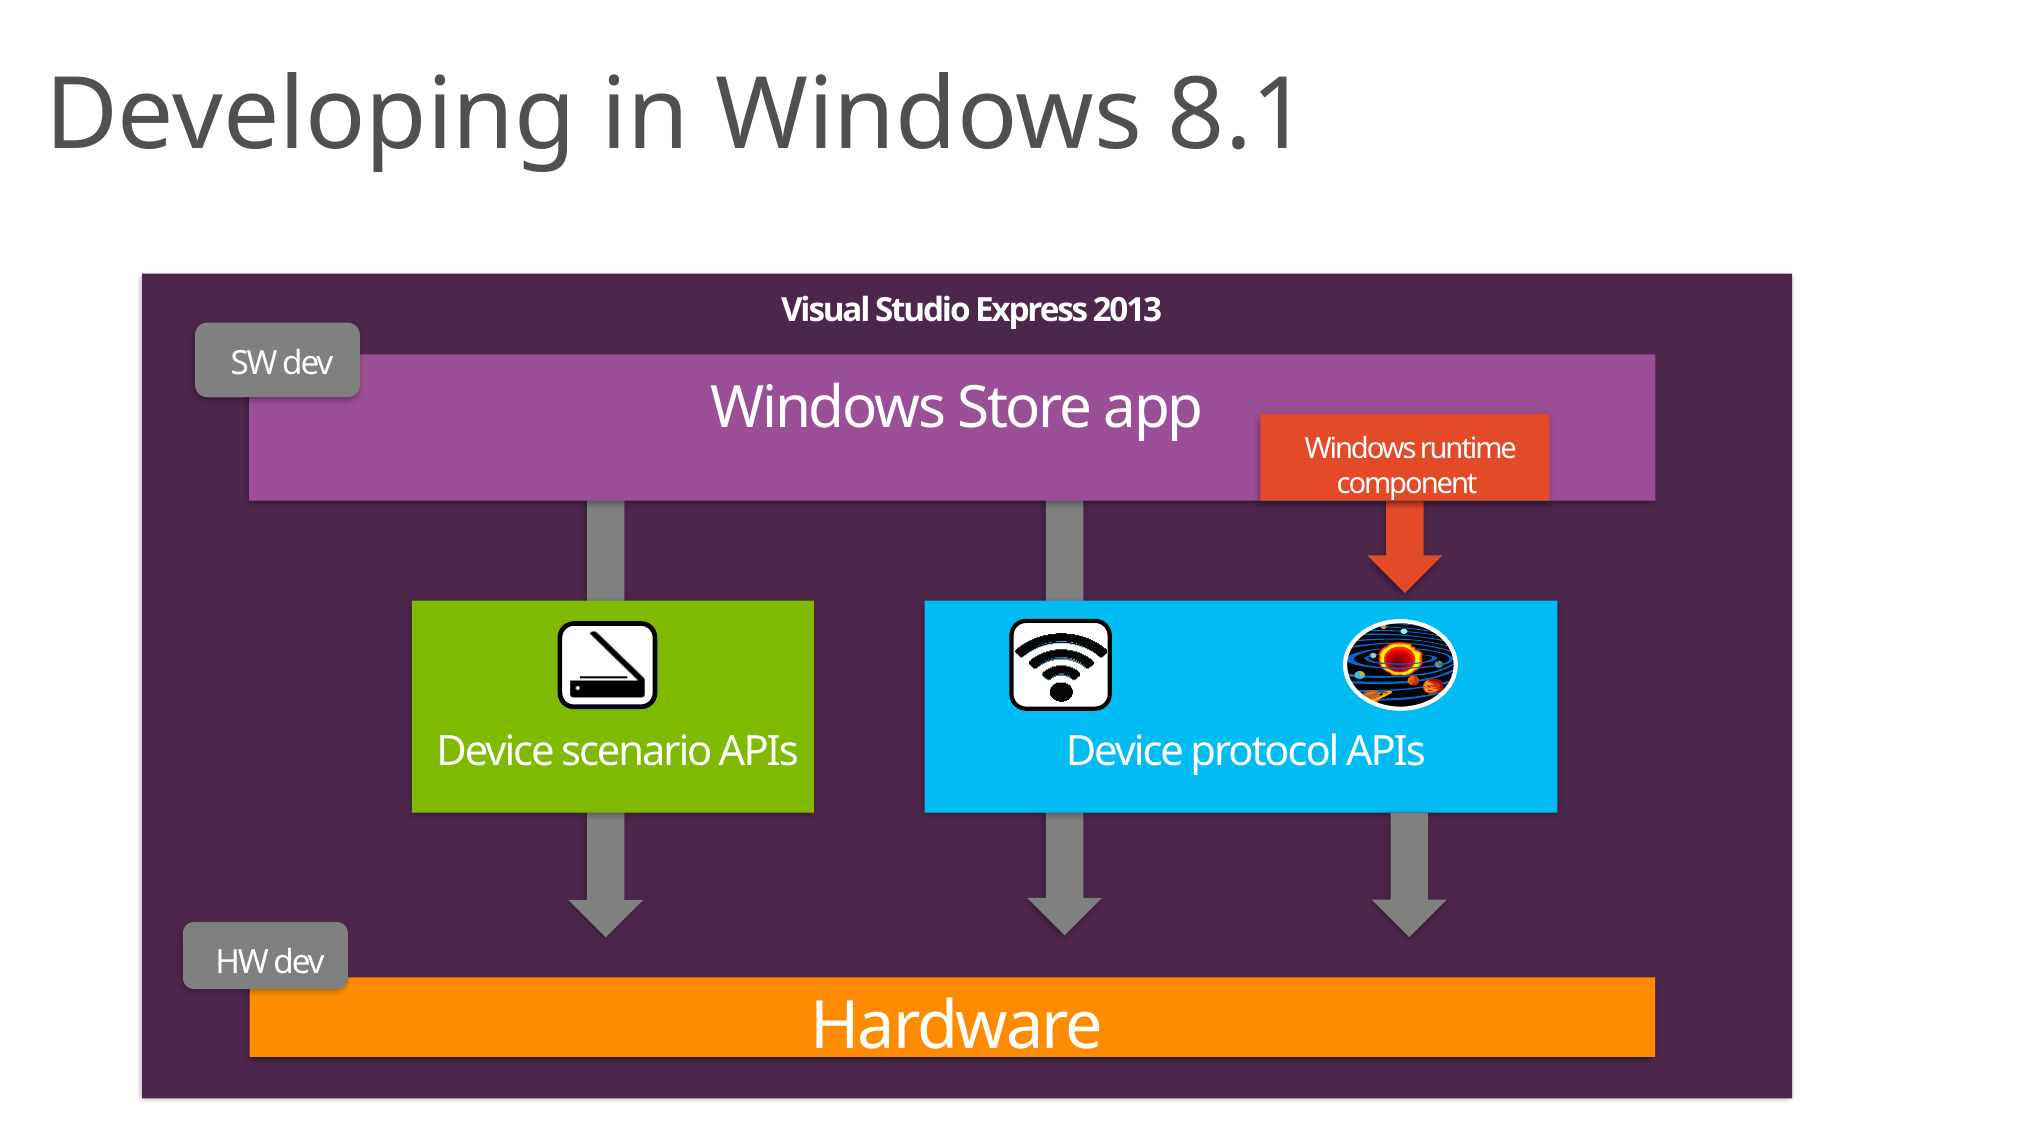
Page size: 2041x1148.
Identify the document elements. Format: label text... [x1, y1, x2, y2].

text_box [1026, 821, 1103, 936]
text_box [586, 509, 626, 599]
text_box Device scenario APIs [411, 600, 815, 813]
text_box SW dev [194, 321, 361, 399]
text_box Windows Store app [248, 354, 1656, 501]
text_box [1366, 511, 1444, 594]
text_box [567, 821, 644, 938]
text_box Hardware [249, 977, 1656, 1058]
text_box HW dev [182, 921, 349, 990]
text_box Visual Studio Express 2013 [141, 273, 1793, 1099]
text_box [1371, 811, 1448, 938]
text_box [559, 623, 656, 708]
text_box Device protocol APIs [924, 600, 1558, 813]
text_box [1001, 620, 1121, 709]
text_box [1045, 509, 1085, 599]
text_box [1342, 619, 1458, 711]
text_box Windows runtime component [1260, 413, 1550, 501]
title Developing in Windows 8.1 [45, 48, 1996, 199]
